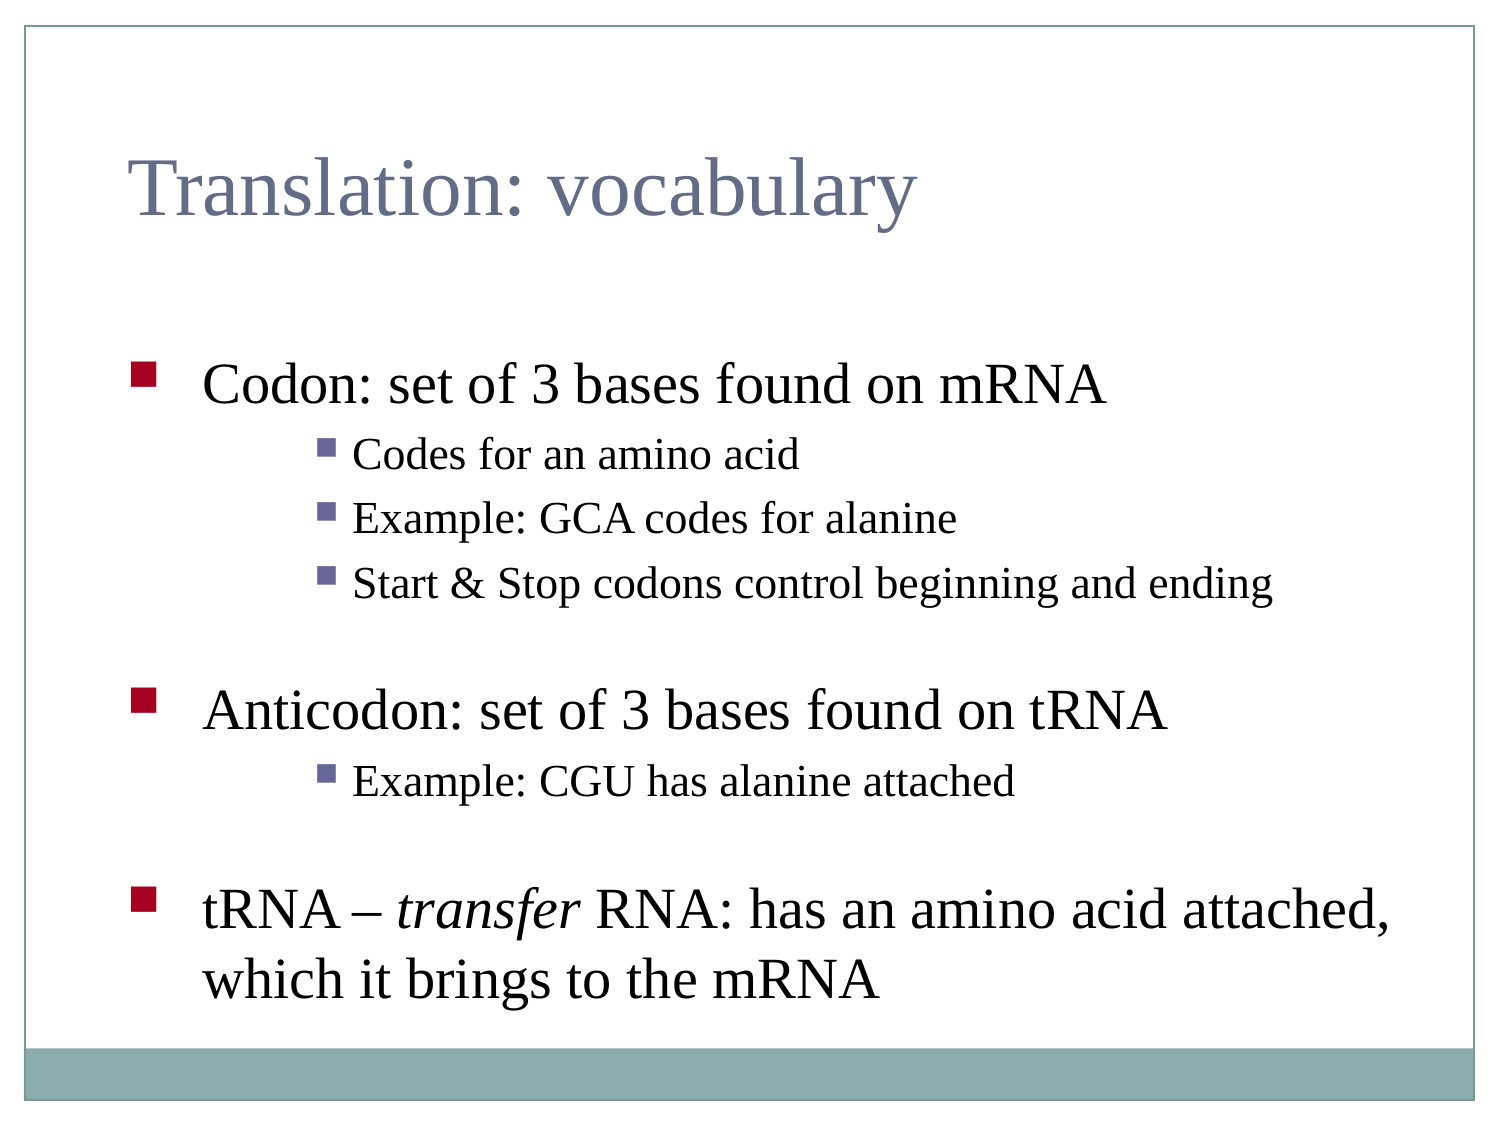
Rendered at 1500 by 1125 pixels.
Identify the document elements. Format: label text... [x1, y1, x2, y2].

text_box Translation: vocabulary [112, 137, 1484, 239]
text_box Codon: set of 3 bases found on mRNA Codes for an amino acid Example: GCA codes for alanine Start & Stop codons control beginning and ending Anticodon: set of 3 bases found on tRNA Example: CGU has alanine attached tRNA – transfer RNA: has an amino acid attached, which it brings to the mRNA [112, 337, 1500, 1100]
